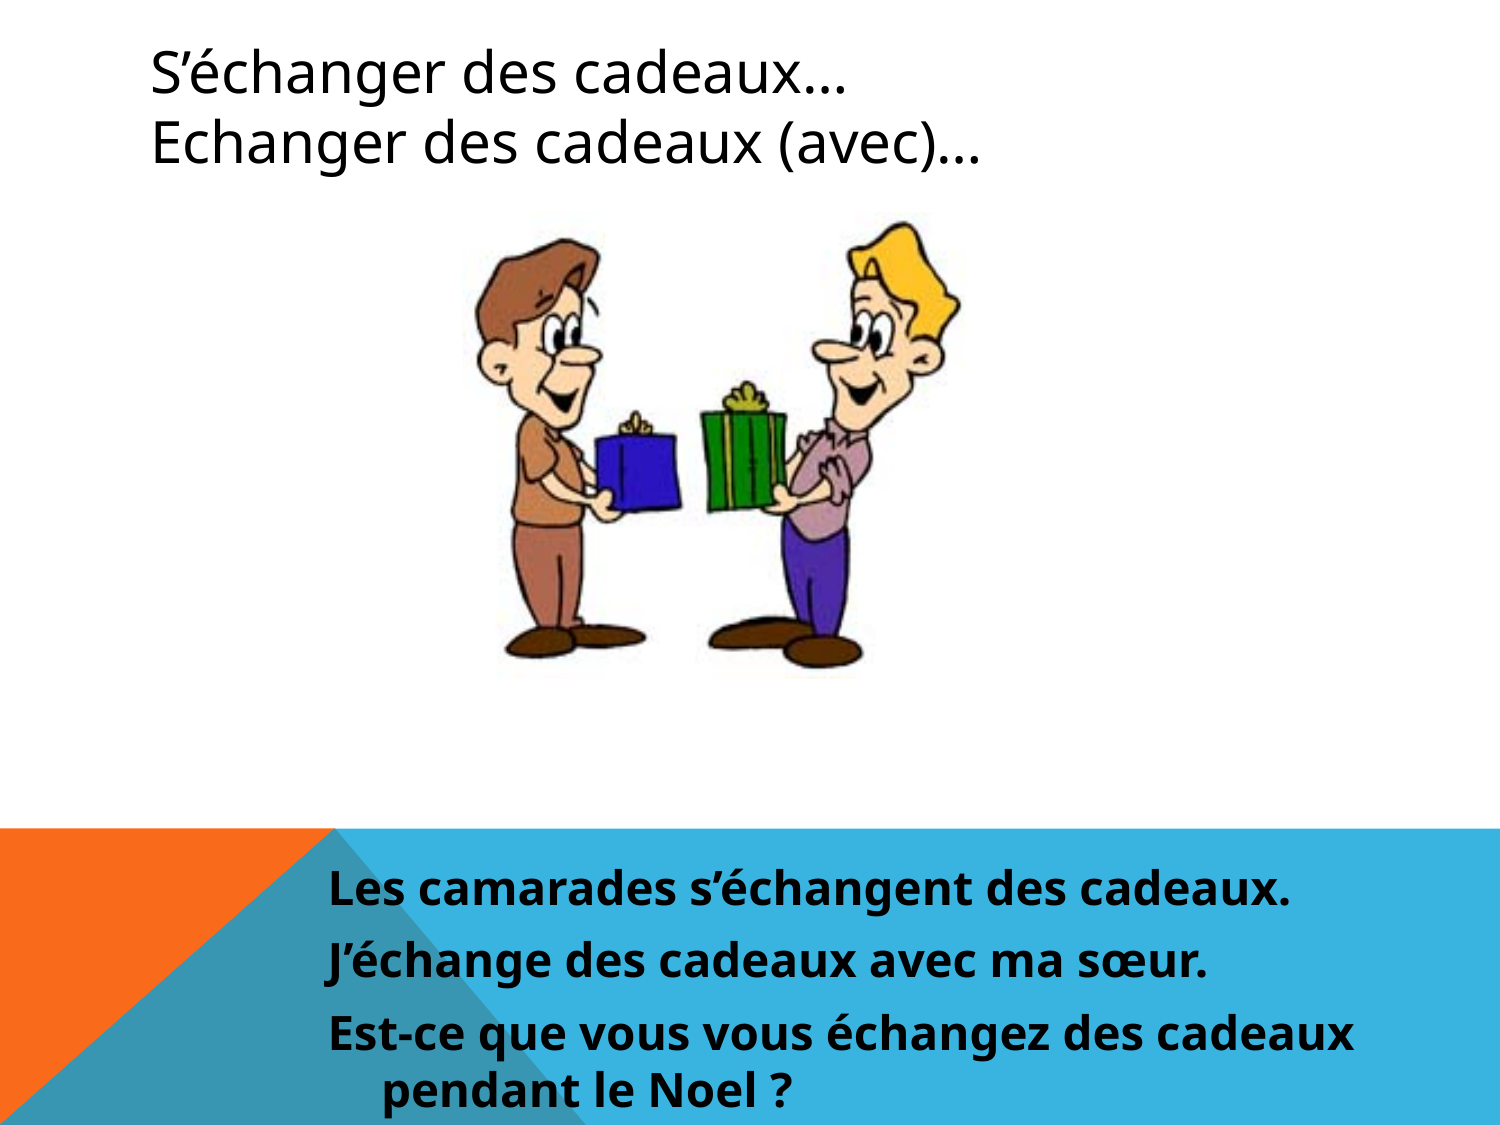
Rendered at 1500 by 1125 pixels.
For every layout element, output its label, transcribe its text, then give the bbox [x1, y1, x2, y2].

picture [462, 212, 969, 679]
title S’échanger des cadeaux… Echanger des cadeaux (avec)… [135, 60, 1369, 150]
list Les camarades s’échangent des cadeaux. J’échange des cadeaux avec ma sœur. Est-ce que vous vous échangez des cadeaux pendant le Noel ? [312, 849, 1450, 1125]
